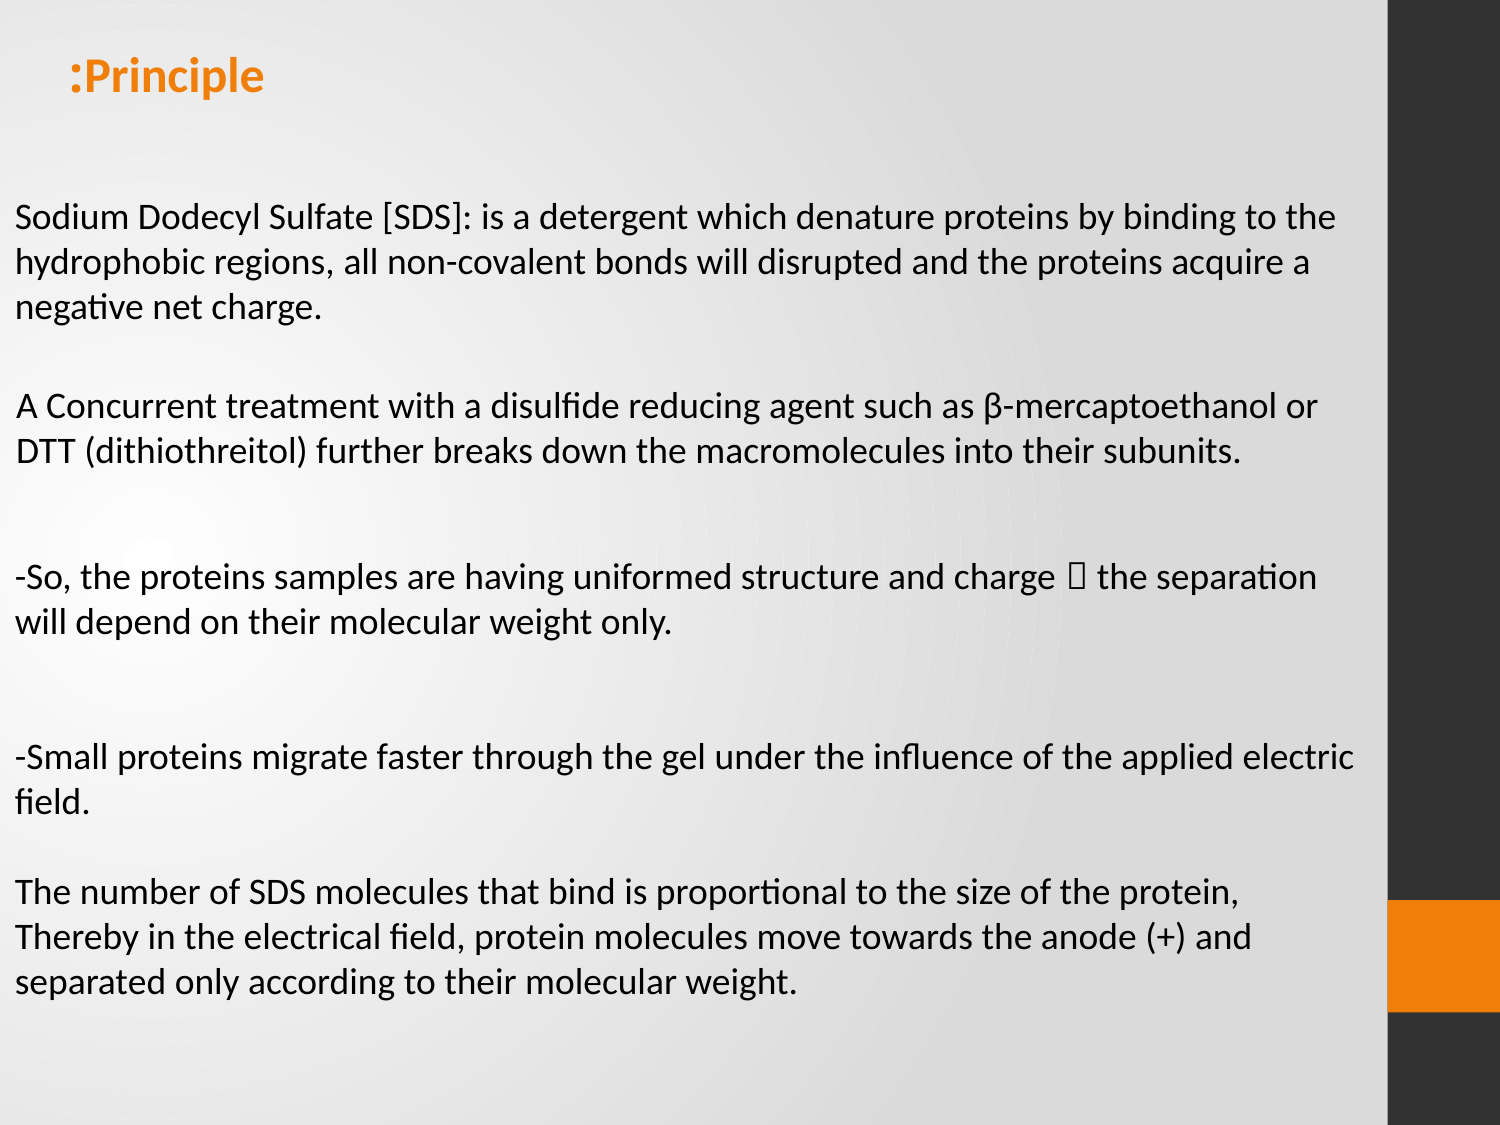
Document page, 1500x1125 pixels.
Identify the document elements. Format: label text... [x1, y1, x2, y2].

text_box Sodium Dodecyl Sulfate [SDS]: is a detergent which denature proteins by binding to the hydrophobic regions, all non-covalent bonds will disrupted and the proteins acquire a negative net charge. -So, the proteins samples are having uniformed structure and charge  the separation will depend on their molecular weight only. -Small proteins migrate faster through the gel under the influence of the applied electric field. The number of SDS molecules that bind is proportional to the size of the protein, Thereby in the electrical field, protein molecules move towards the anode (+) and separated only according to their molecular weight. [0, 184, 1388, 1125]
text_box Principle: [53, 34, 280, 110]
text_box A Concurrent treatment with a disulfide reducing agent such as β-mercaptoethanol or DTT (dithiothreitol) further breaks down the macromolecules into their subunits. [1, 373, 1401, 479]
